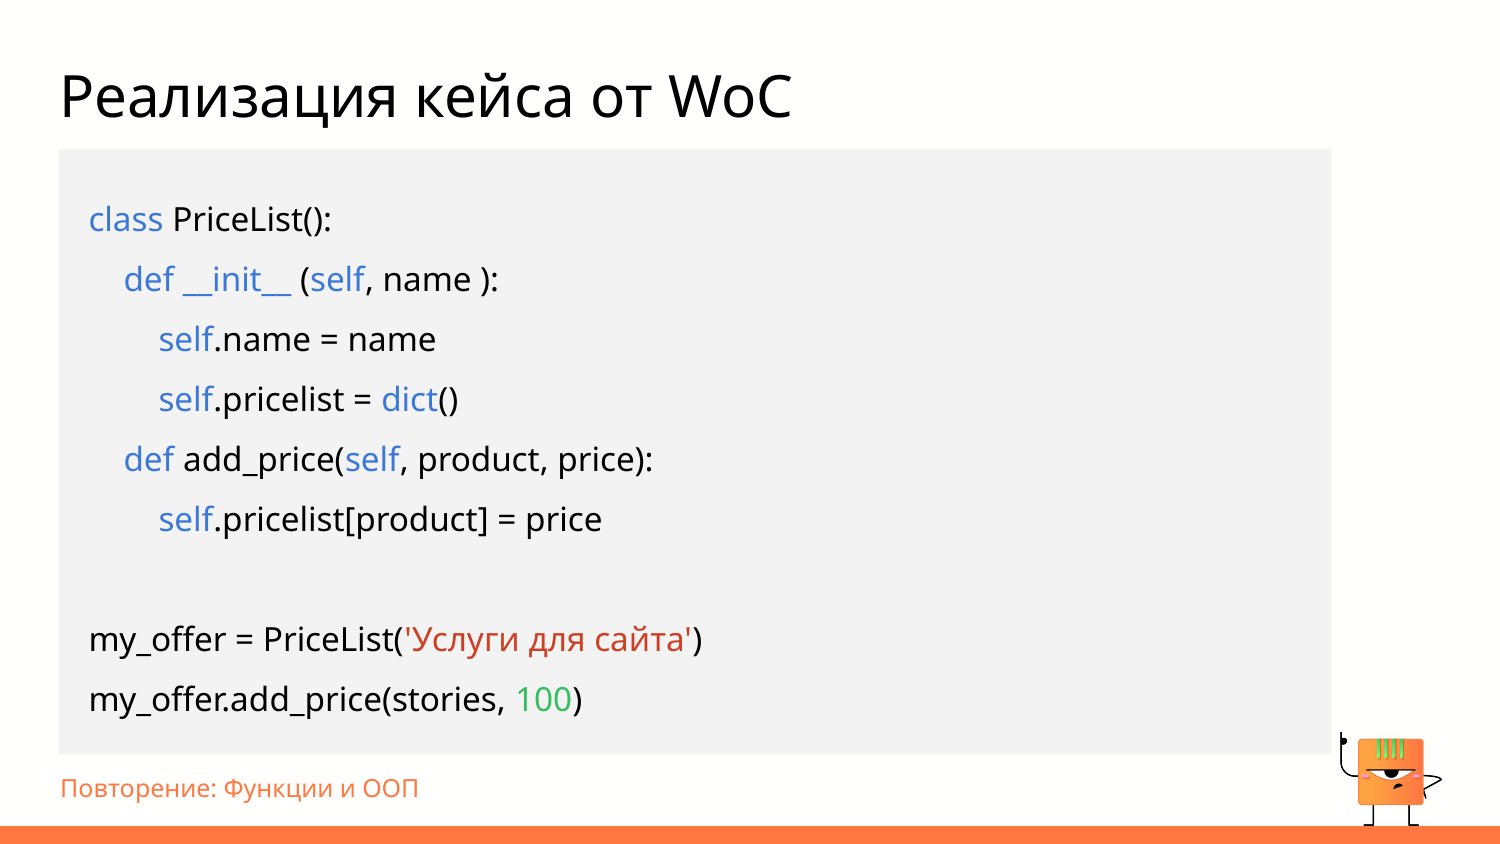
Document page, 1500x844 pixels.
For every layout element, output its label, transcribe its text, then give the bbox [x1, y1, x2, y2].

text_box class PriceList(): def __init__ (self, name ): self.name = name self.pricelist = dict() def add_price(self, product, price): self.pricelist[product] = price my_offer = PriceList('Услуги для сайта') my_offer.add_price(stories, 100) [58, 149, 1332, 755]
picture [1339, 732, 1442, 826]
title Реализация кейса от WoC [59, 59, 1441, 150]
subtitle Повторение: Функции и ООП [60, 767, 1233, 813]
